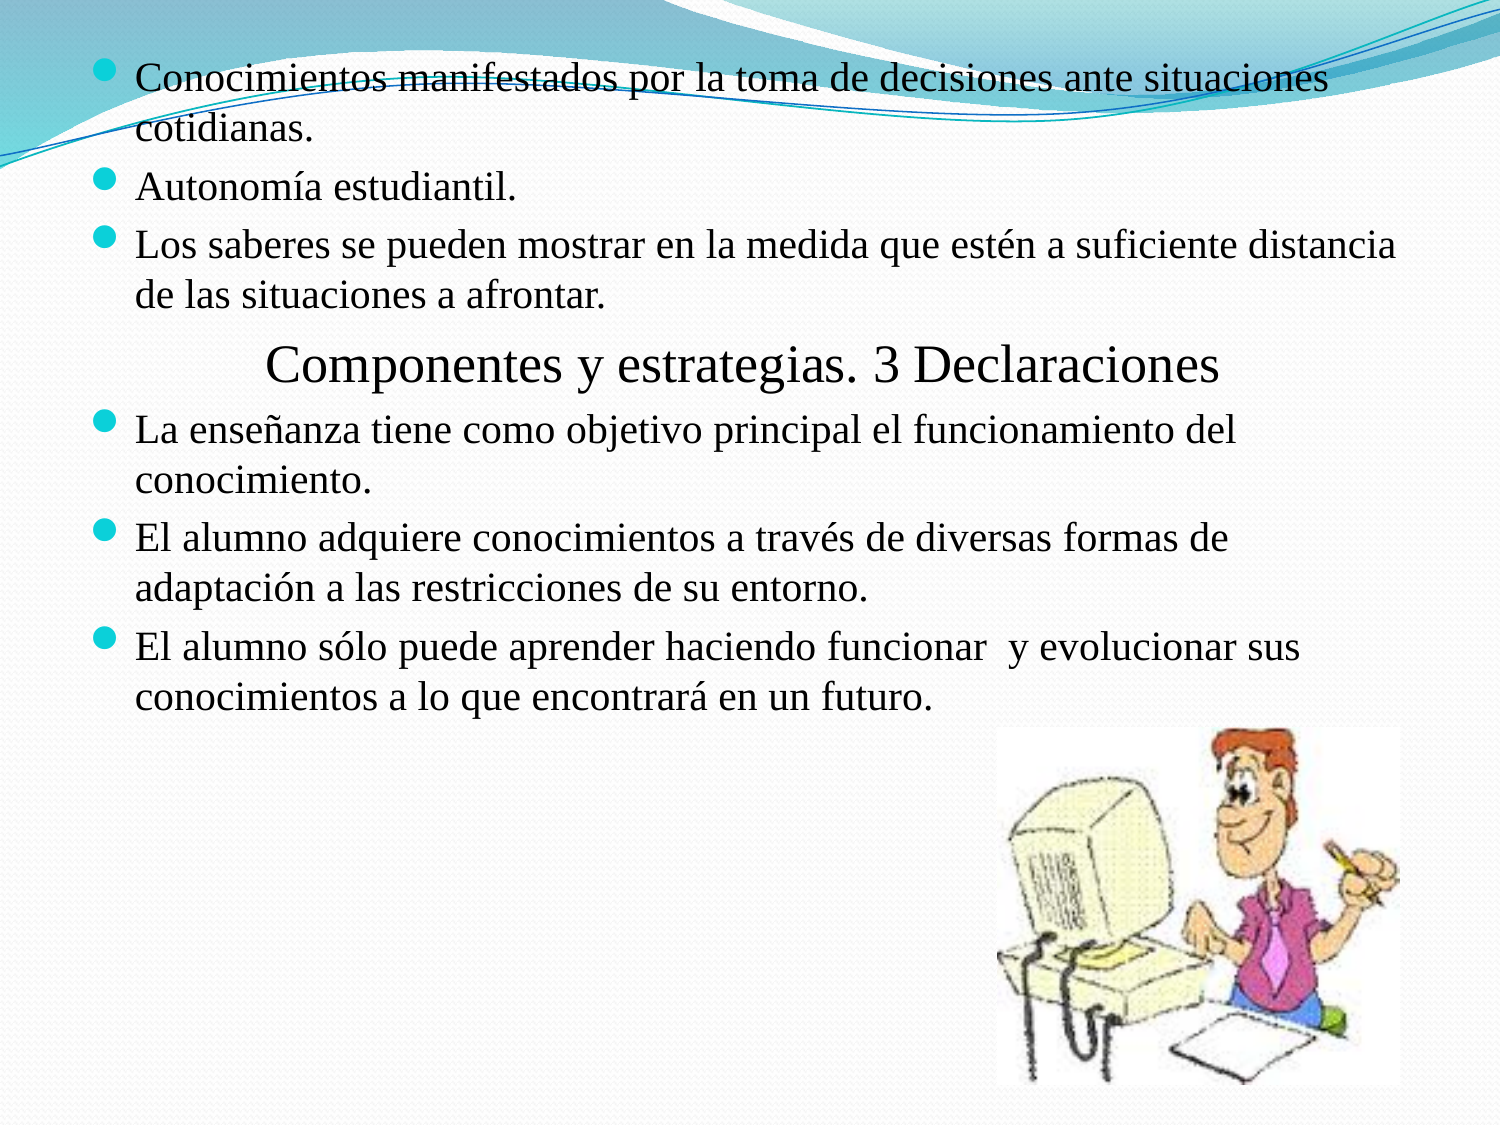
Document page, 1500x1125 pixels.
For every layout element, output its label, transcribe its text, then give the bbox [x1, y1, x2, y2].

picture [997, 727, 1400, 1085]
list Conocimientos manifestados por la toma de decisiones ante situaciones cotidianas. Autonomía estudiantil. Los saberes se pueden mostrar en la medida que estén a suficiente distancia de las situaciones a afrontar. Componentes y estrategias. 3 Declaraciones La enseñanza tiene como objetivo principal el funcionamiento del conocimiento. El alumno adquiere conocimientos a través de diversas formas de adaptación a las restricciones de su entorno. El alumno sólo puede aprender haciendo funcionar y evolucionar sus conocimientos a lo que encontrará en un futuro. [75, 42, 1425, 1005]
